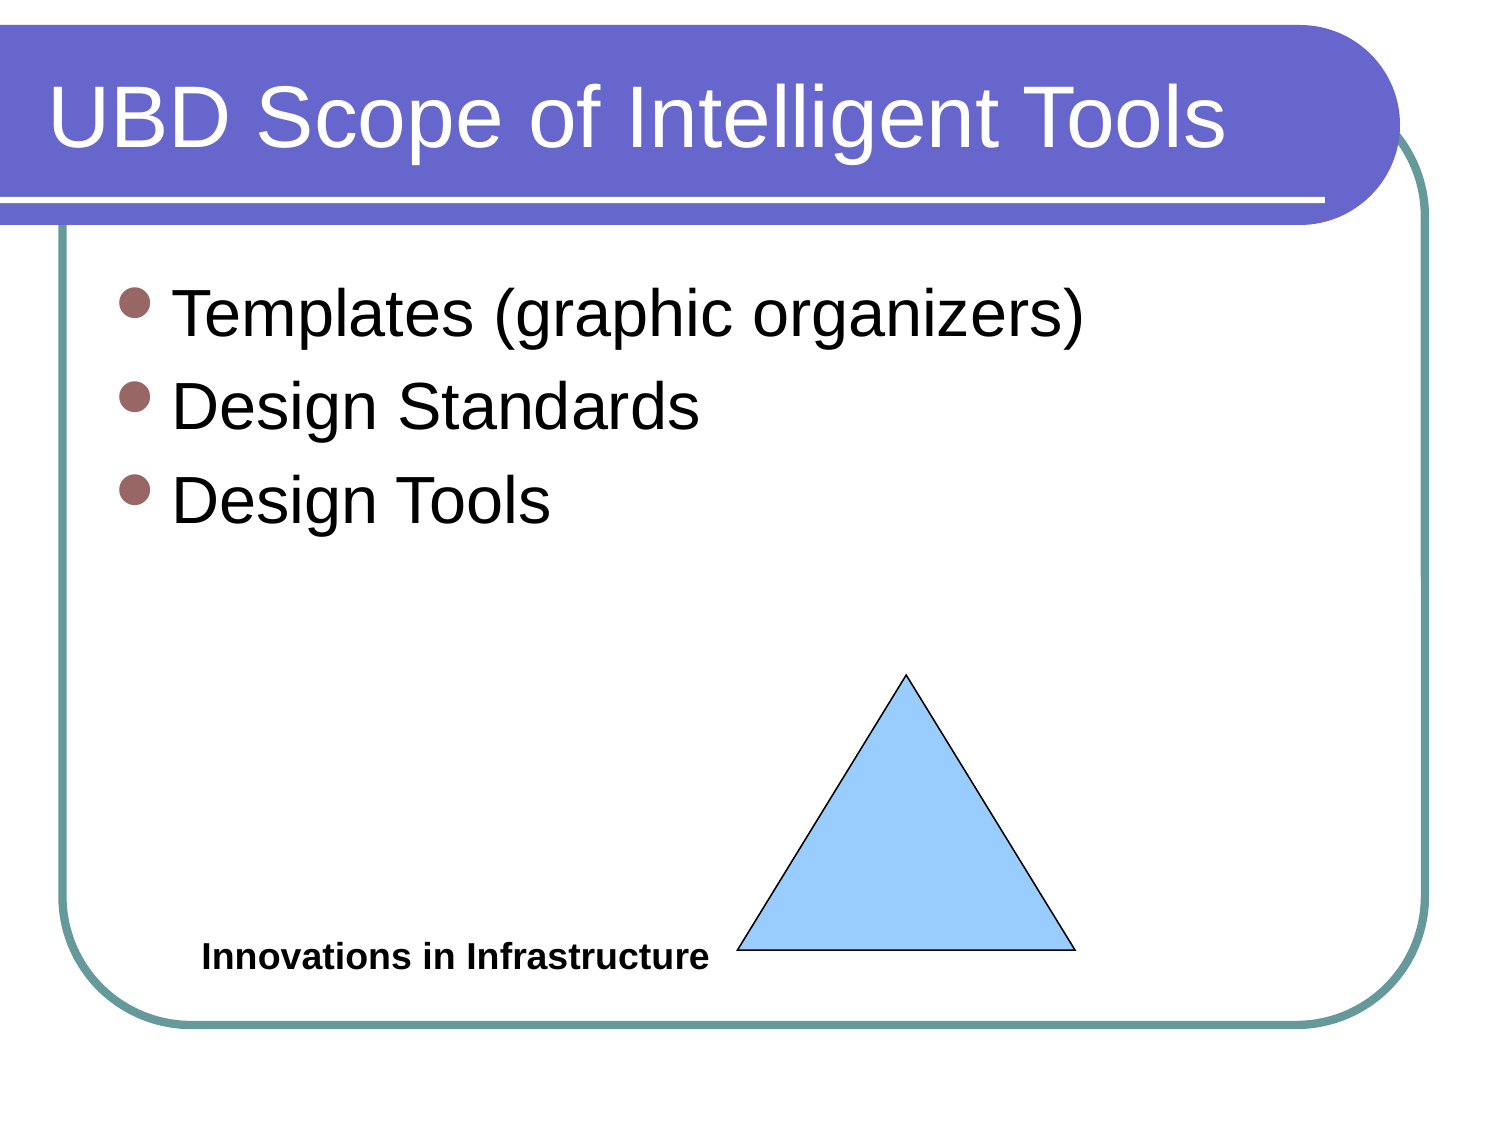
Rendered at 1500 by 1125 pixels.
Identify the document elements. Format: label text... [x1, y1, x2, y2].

list Templates (graphic organizers) Design Standards Design Tools [99, 262, 1401, 988]
text_box [737, 675, 1075, 951]
text_box Innovations in Infrastructure [162, 924, 725, 985]
title UBD Scope of Intelligent Tools [31, 37, 1348, 188]
